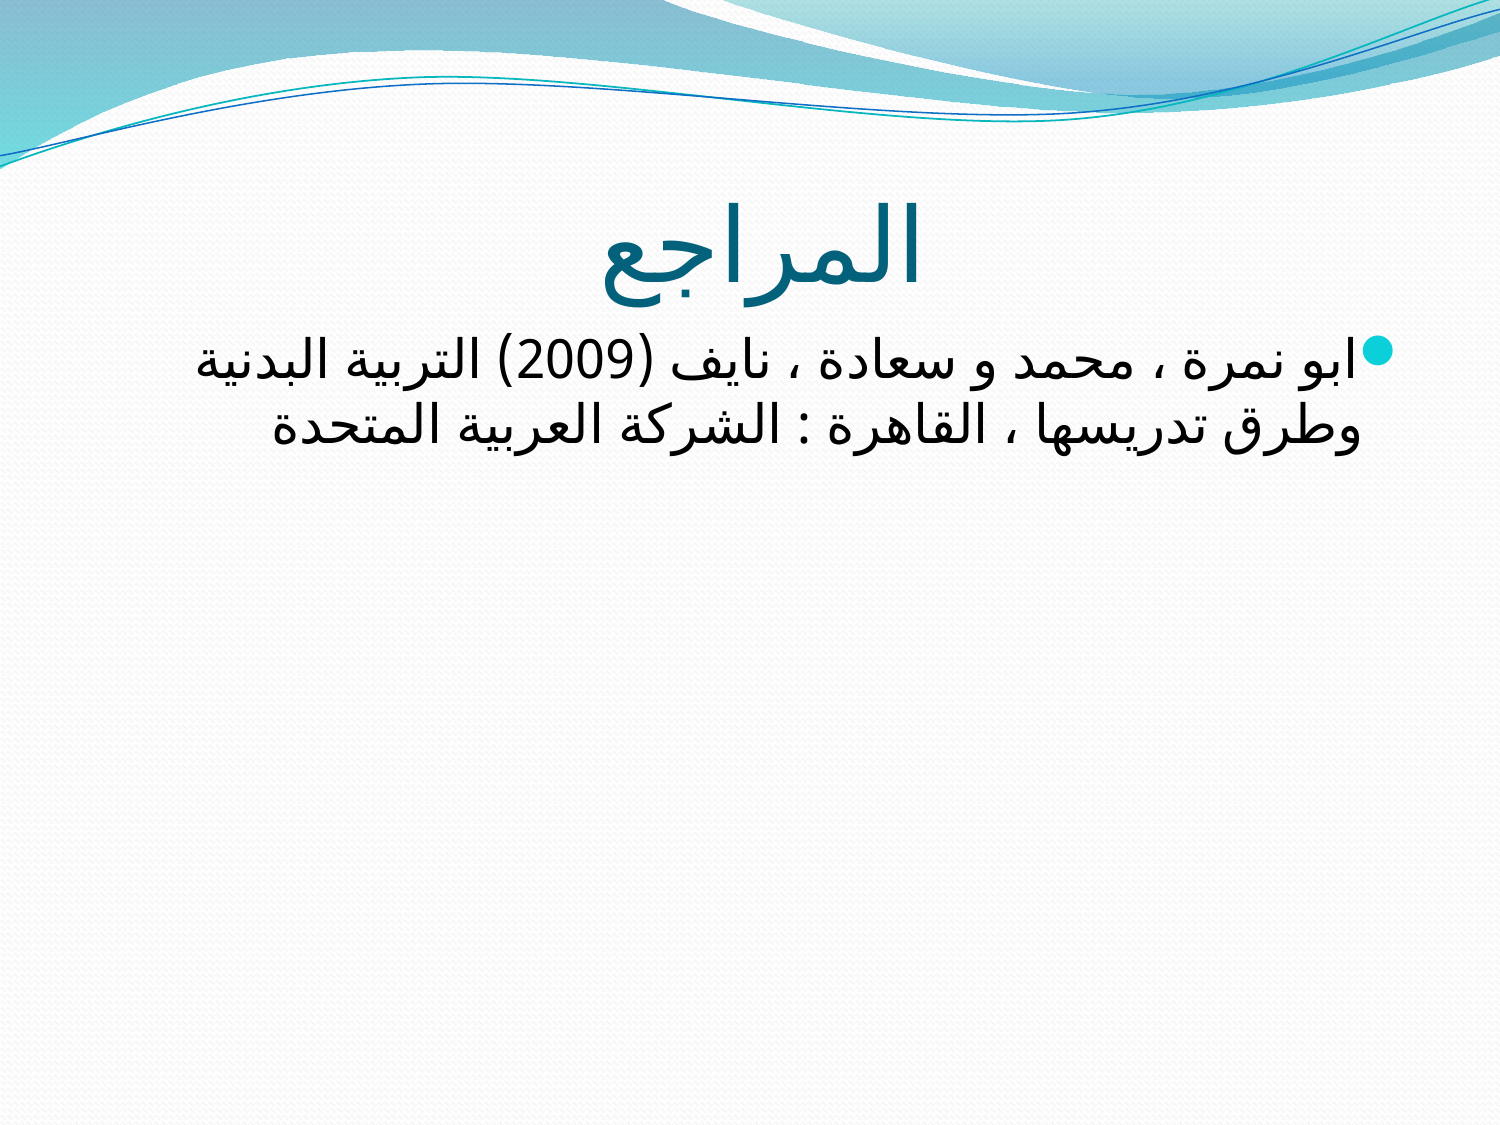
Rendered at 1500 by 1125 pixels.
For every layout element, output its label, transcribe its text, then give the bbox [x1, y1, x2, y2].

title المراجع [75, 115, 1425, 303]
list ابو نمرة ، محمد و سعادة ، نايف (2009) التربية البدنية وطرق تدريسها ، القاهرة : الشركة العربية المتحدة [75, 317, 1425, 1038]
